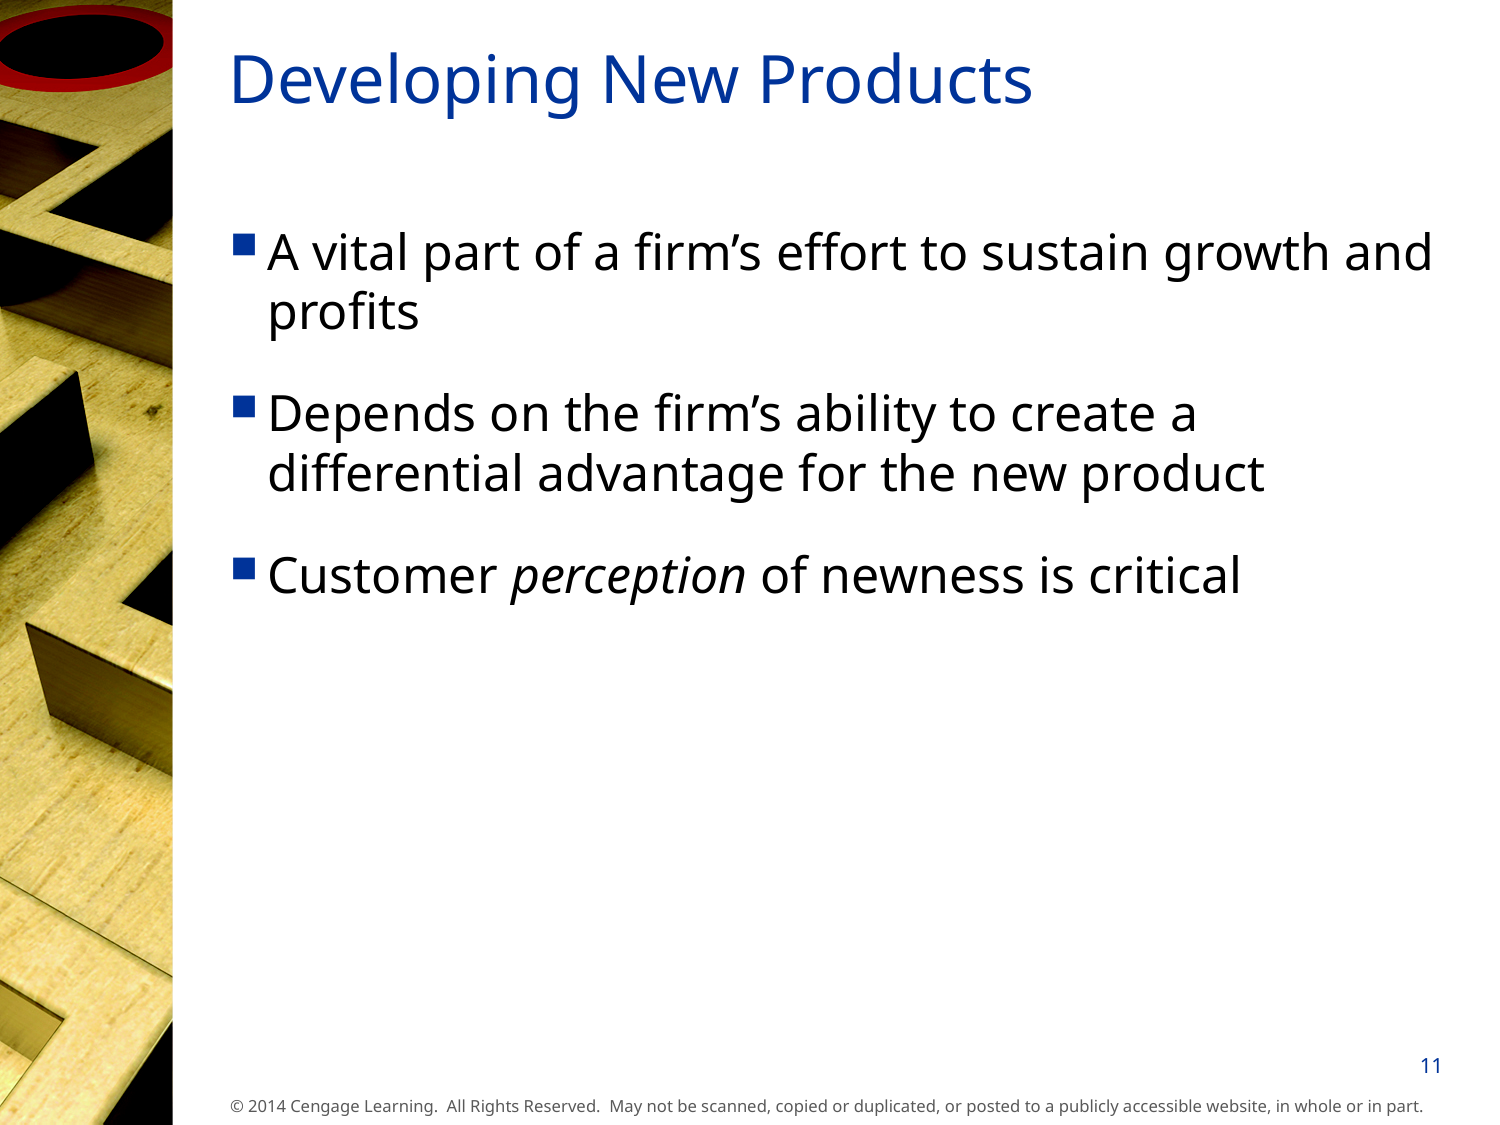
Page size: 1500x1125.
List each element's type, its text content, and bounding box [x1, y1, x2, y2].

title Developing New Products [213, 29, 1454, 213]
picture [0, 0, 173, 1125]
list A vital part of a firm’s effort to sustain growth and profits Depends on the firm’s ability to create a differential advantage for the new product Customer perception of newness is critical [215, 212, 1478, 981]
slide_number 11 [1386, 1037, 1478, 1097]
